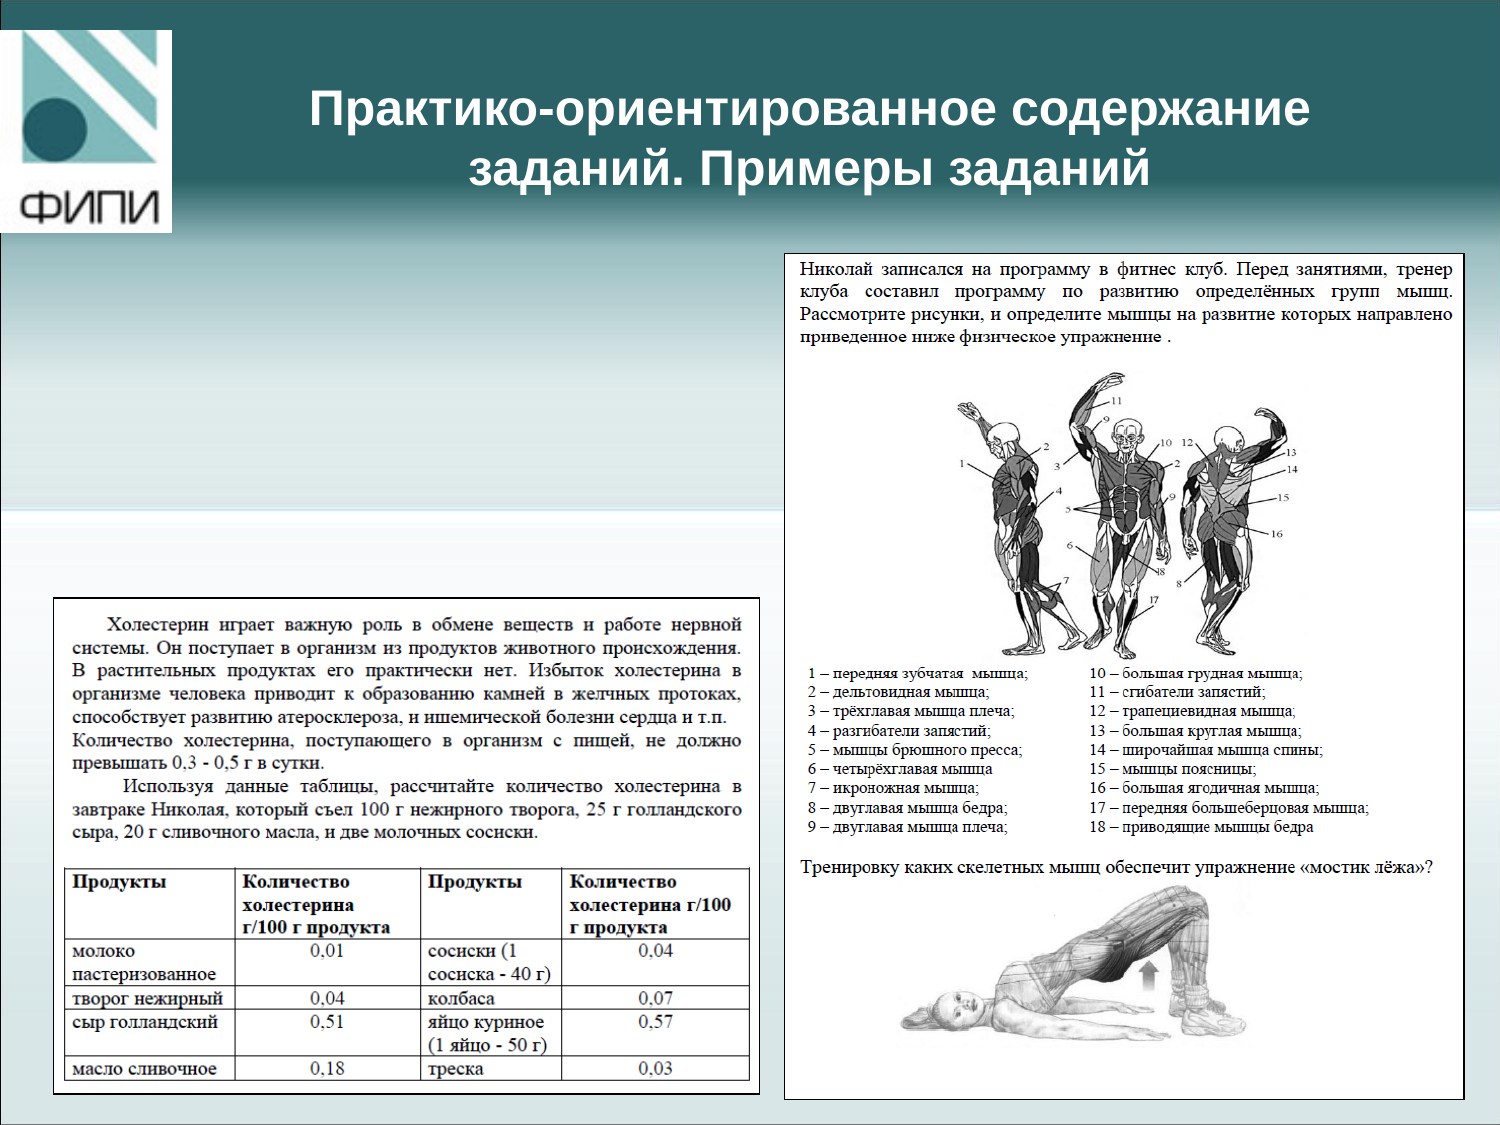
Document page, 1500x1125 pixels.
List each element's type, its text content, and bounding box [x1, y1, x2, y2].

picture [0, 0, 1500, 1125]
title Практико-ориентированное содержание заданий. Примеры заданий [194, 42, 1426, 230]
